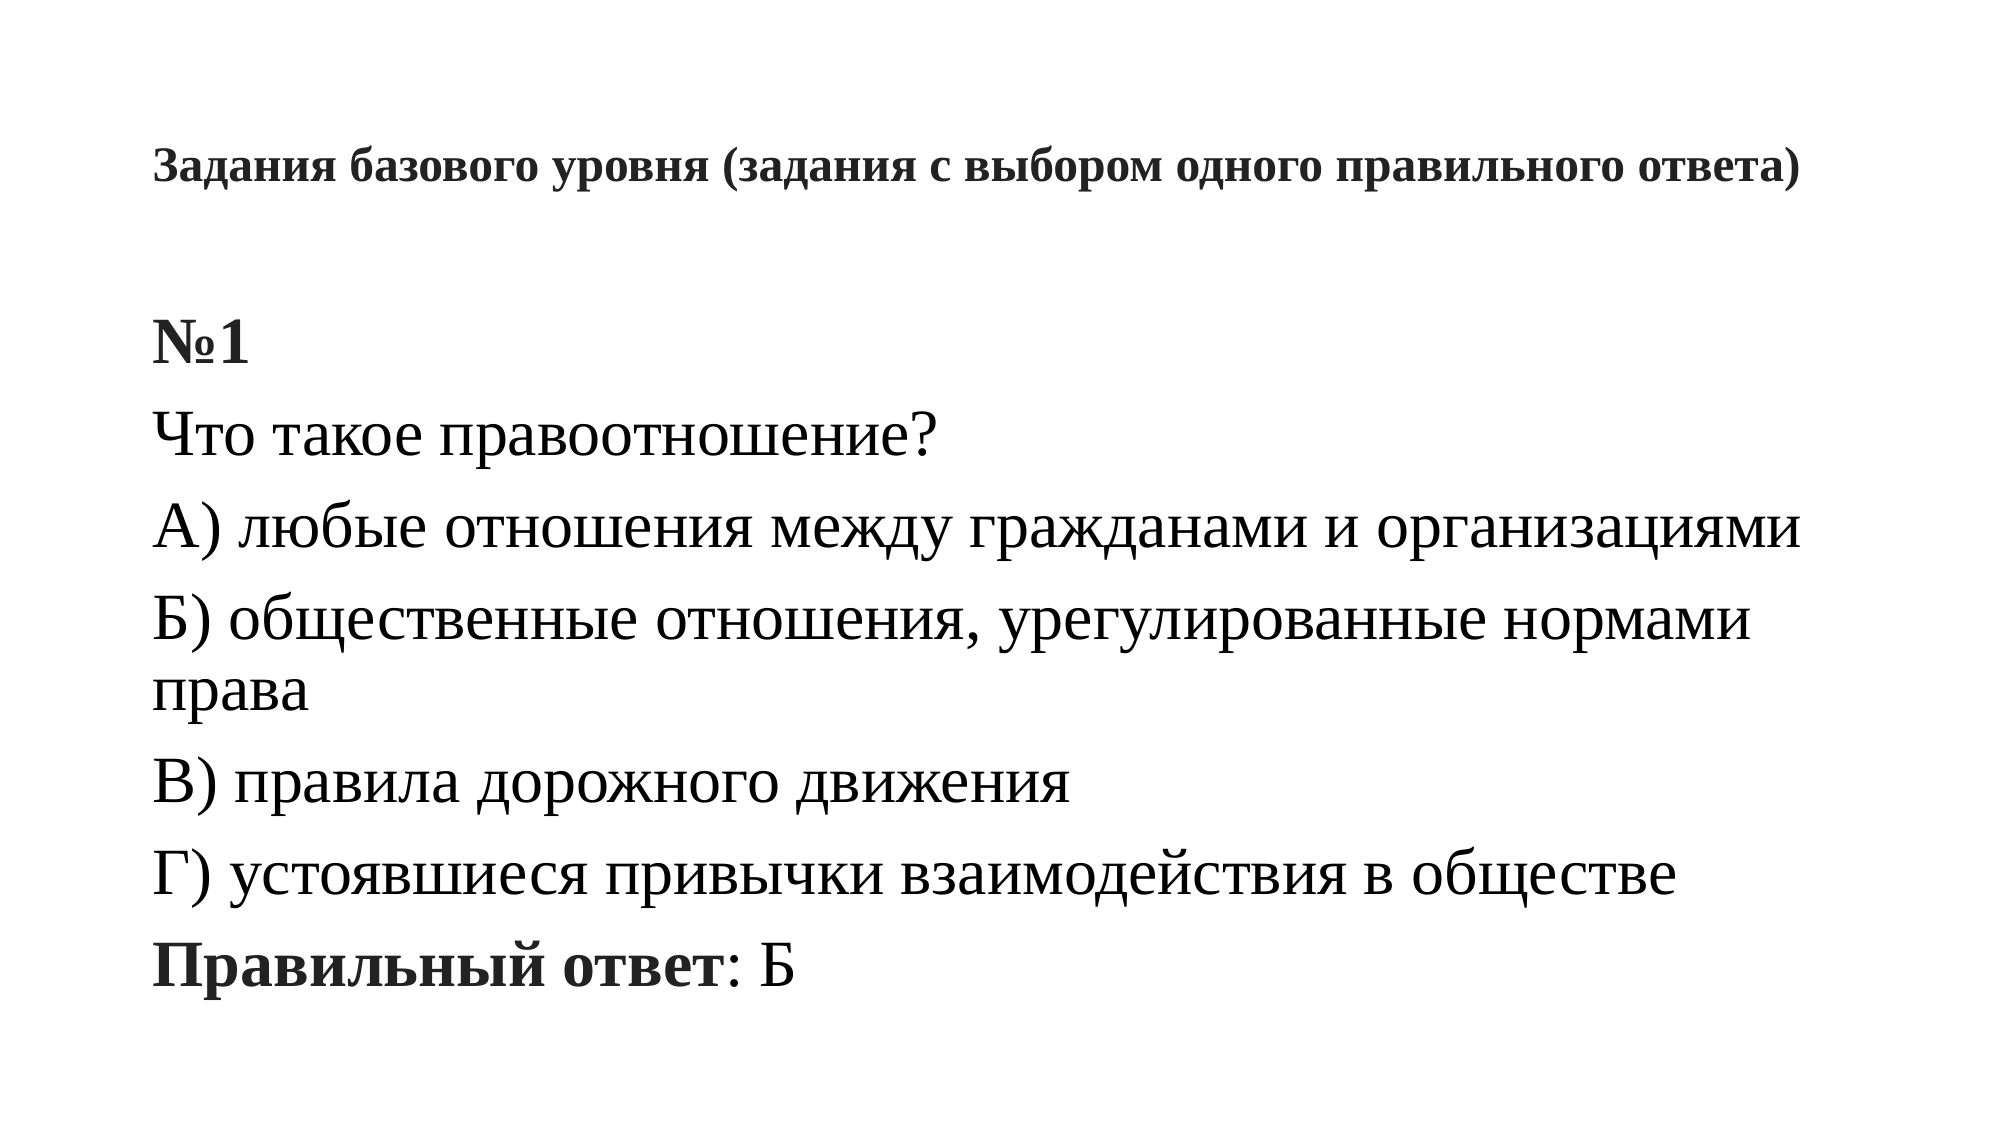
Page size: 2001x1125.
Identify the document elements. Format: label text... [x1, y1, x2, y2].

title Задания базового уровня (задания с выбором одного правильного ответа) [137, 59, 1863, 278]
list №1 Что такое правоотношение? А) любые отношения между гражданами и организациями Б) общественные отношения, урегулированные нормами права В) правила дорожного движения Г) устоявшиеся привычки взаимодействия в обществе Правильный ответ: Б [137, 299, 1863, 1014]
